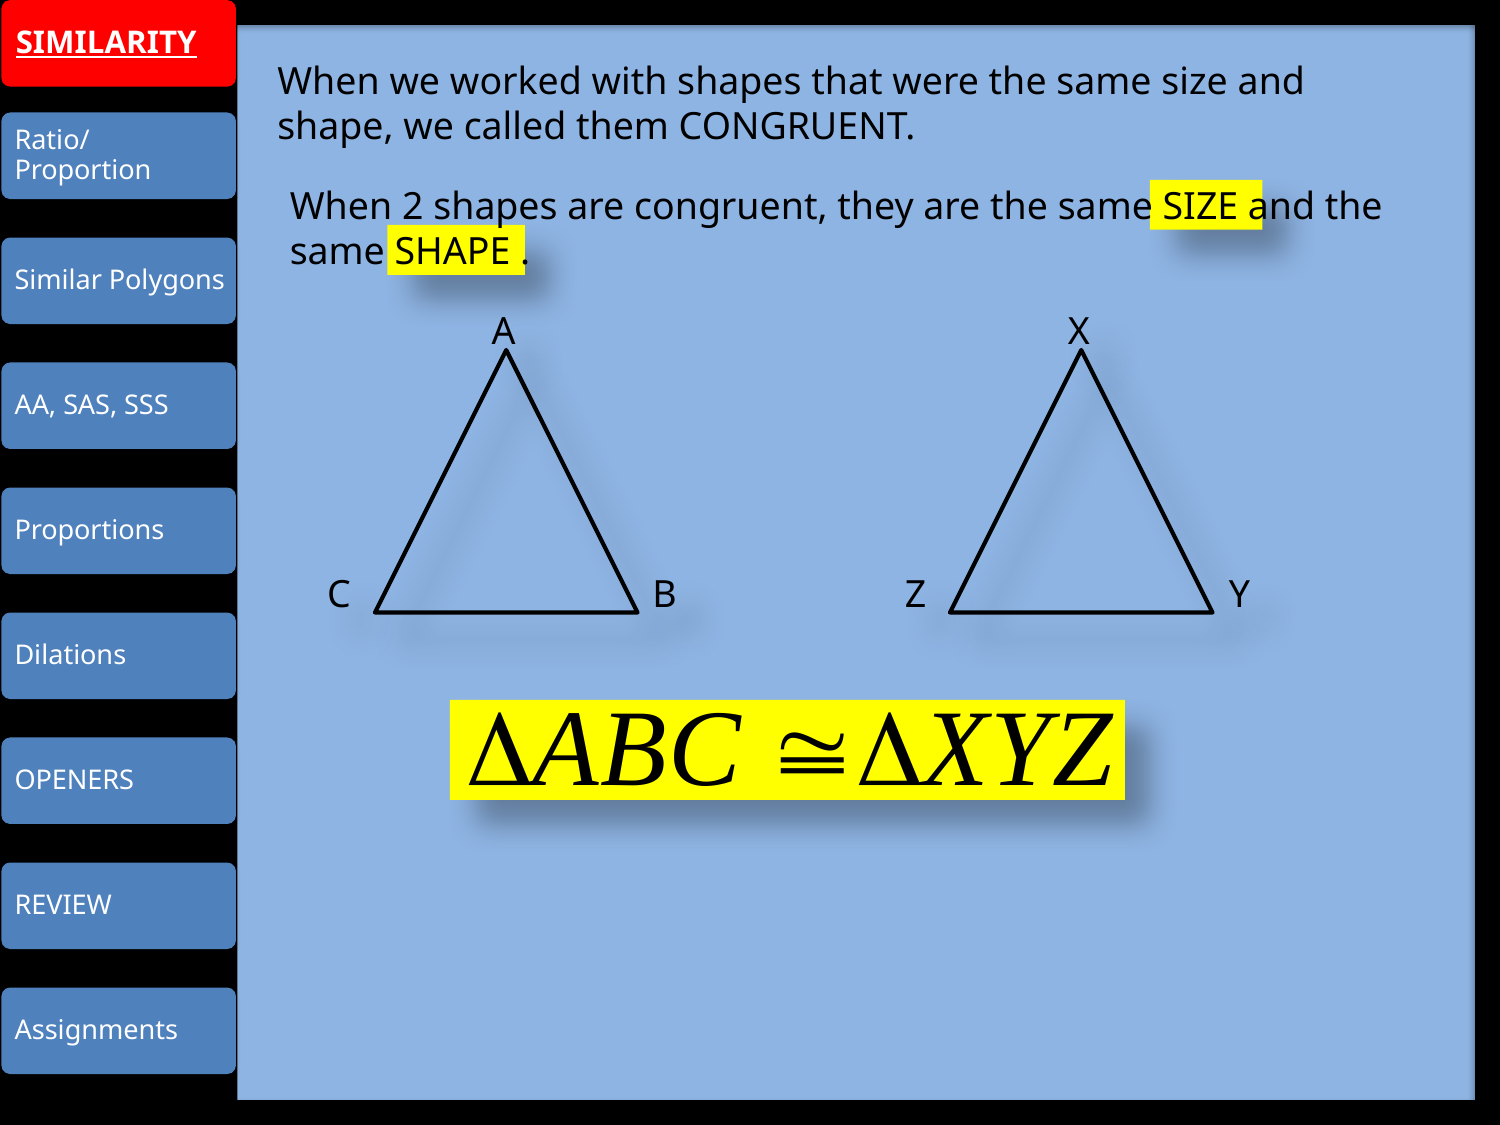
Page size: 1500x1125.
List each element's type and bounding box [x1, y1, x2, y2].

text_box [449, 685, 1141, 813]
text_box [0, 0, 238, 1125]
text_box [238, 0, 1500, 1125]
